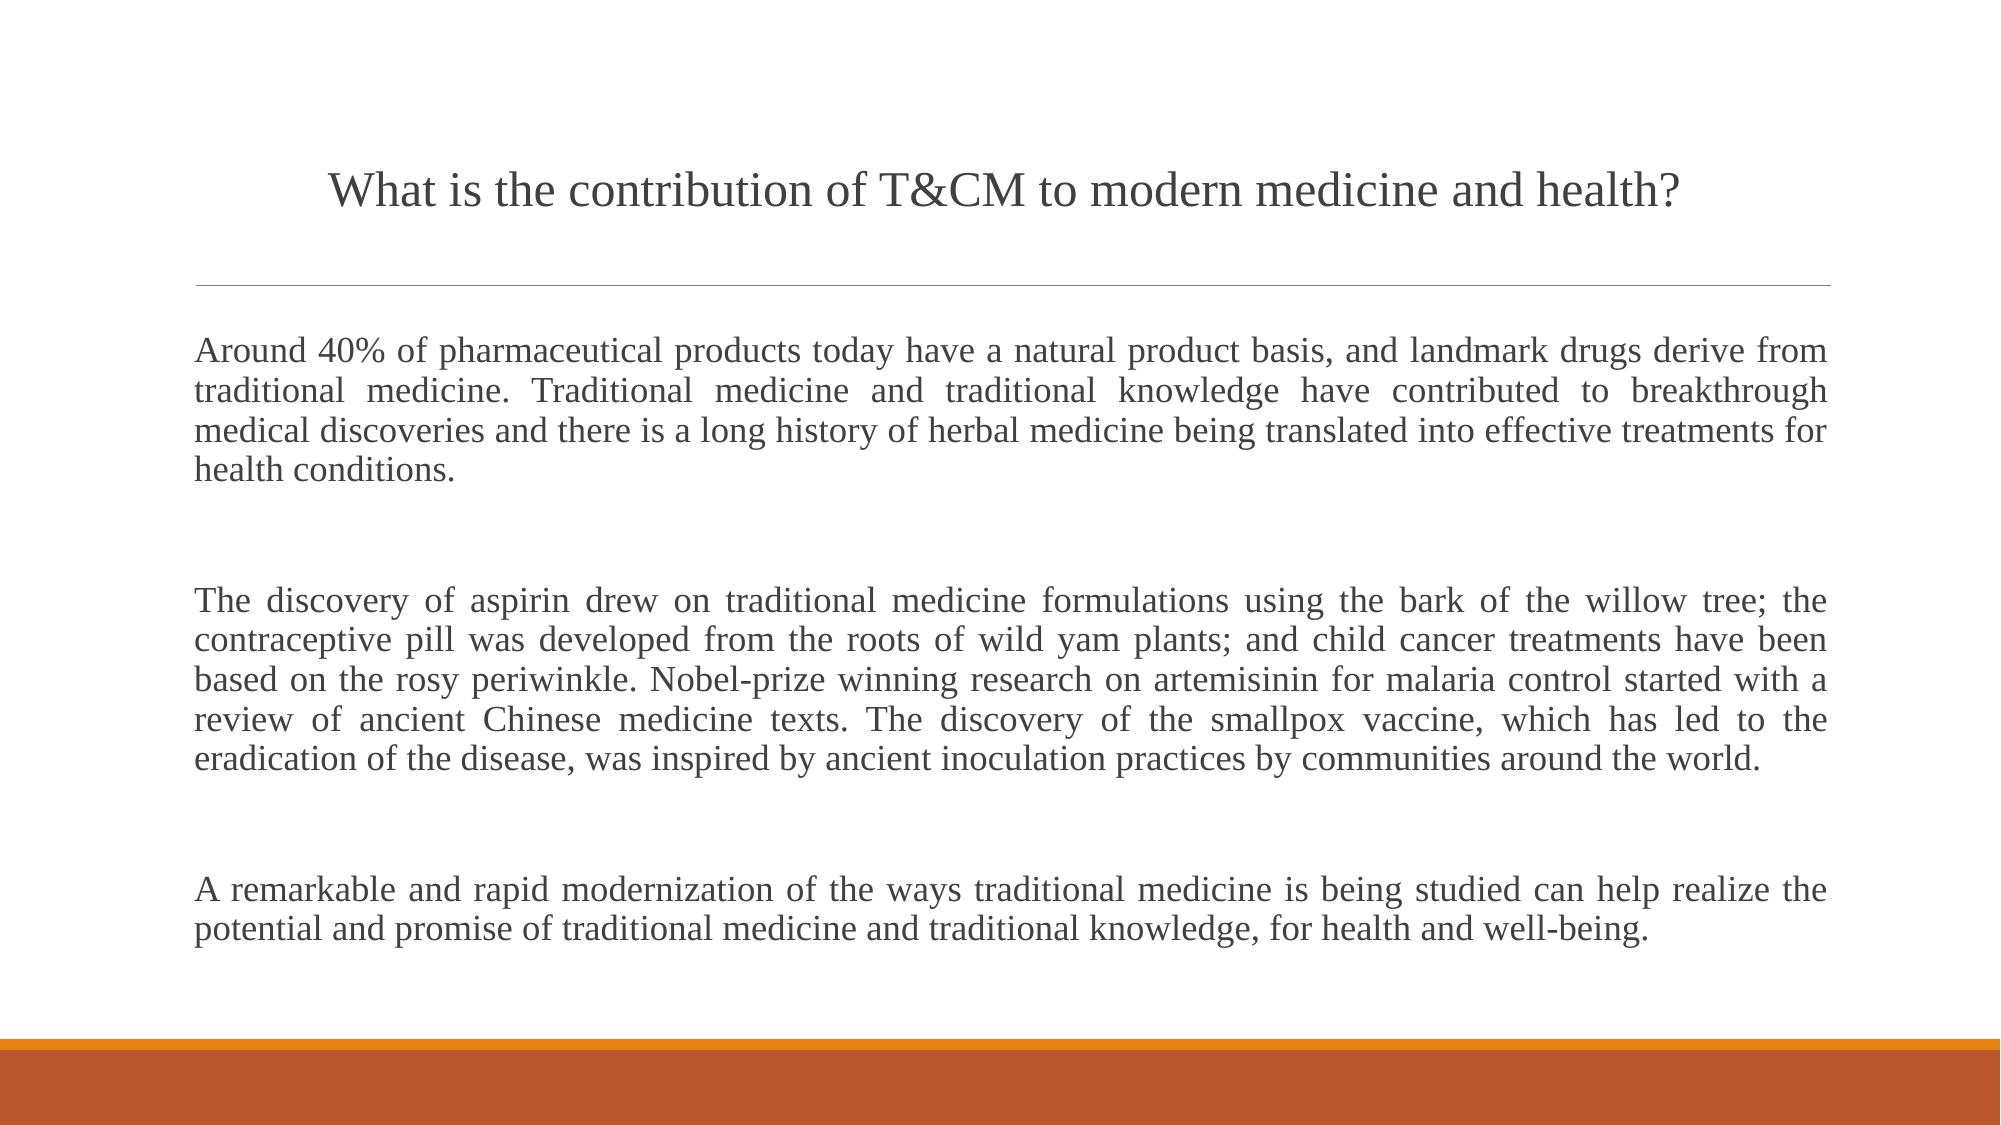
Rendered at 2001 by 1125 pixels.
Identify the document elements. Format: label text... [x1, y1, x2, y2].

title What is the contribution of T&CM to modern medicine and health? [180, 47, 1830, 253]
list Around 40% of pharmaceutical products today have a natural product basis, and landmark drugs derive from traditional medicine. Traditional medicine and traditional knowledge have contributed to breakthrough medical discoveries and there is a long history of herbal medicine being translated into effective treatments for health conditions. The discovery of aspirin drew on traditional medicine formulations using the bark of the willow tree; the contraceptive pill was developed from the roots of wild yam plants; and child cancer treatments have been based on the rosy periwinkle. Nobel-prize winning research on artemisinin for malaria control started with a review of ancient Chinese medicine texts. The discovery of the smallpox vaccine, which has led to the eradication of the disease, was inspired by ancient inoculation practices by communities around the world. A remarkable and rapid modernization of the ways traditional medicine is being studied can help realize the potential and promise of traditional medicine and traditional knowledge, for health and well-being. [180, 253, 1830, 963]
